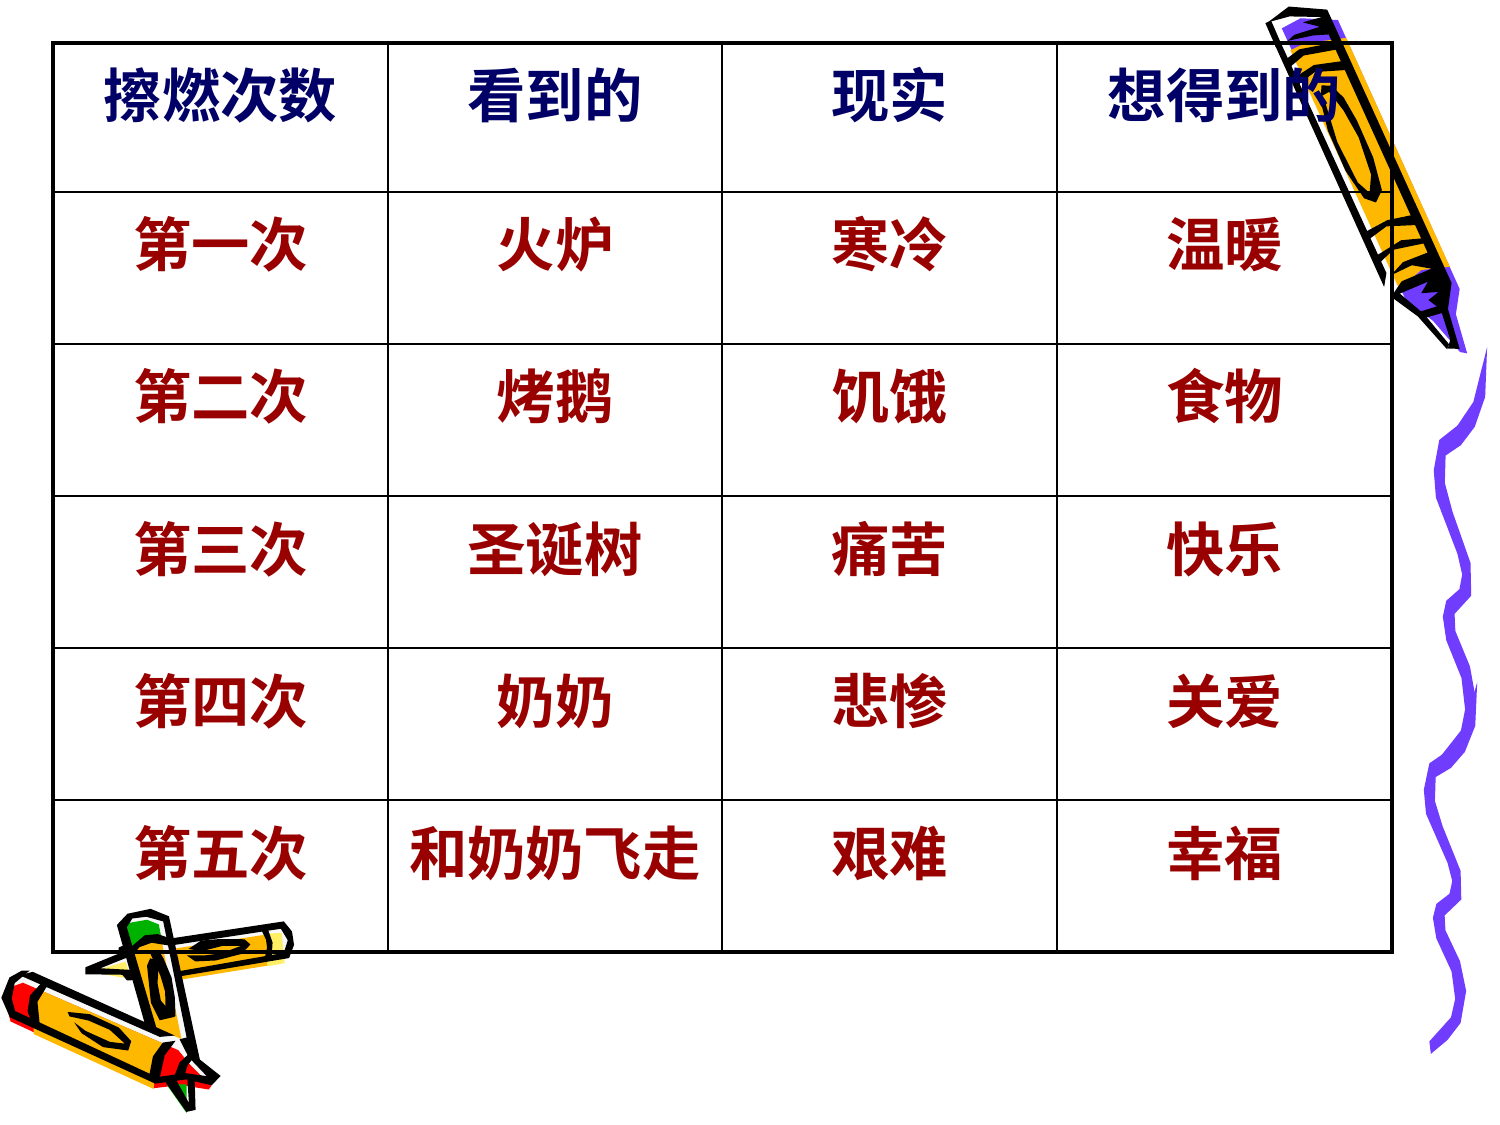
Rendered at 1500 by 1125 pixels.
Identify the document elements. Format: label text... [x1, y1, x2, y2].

table_cell 烤鹅 [389, 345, 721, 495]
table_header 想得到的 [1058, 45, 1390, 191]
table_cell 第四次 [55, 649, 387, 799]
table_cell 第三次 [55, 497, 387, 647]
table_cell 饥饿 [723, 345, 1056, 495]
table_header 擦燃次数 [55, 45, 387, 191]
table_cell 温暖 [1058, 193, 1390, 343]
table_cell 寒冷 [723, 193, 1056, 343]
table_cell 关爱 [1058, 649, 1390, 799]
table_cell 食物 [1058, 345, 1390, 495]
table_cell 悲惨 [723, 649, 1056, 799]
table_cell 和奶奶飞走 [389, 801, 721, 950]
table_header 现实 [723, 45, 1056, 191]
table_cell 奶奶 [389, 649, 721, 799]
table_cell 第二次 [55, 345, 387, 495]
table_cell 圣诞树 [389, 497, 721, 647]
table_cell 火炉 [389, 193, 721, 343]
table_cell 第一次 [55, 193, 387, 343]
table_cell 痛苦 [723, 497, 1056, 647]
table_cell 艰难 [723, 801, 1056, 950]
table_header 看到的 [389, 45, 721, 191]
table_cell 快乐 [1058, 497, 1390, 647]
table_cell 第五次 [55, 801, 387, 950]
table_cell 幸福 [1058, 801, 1390, 950]
